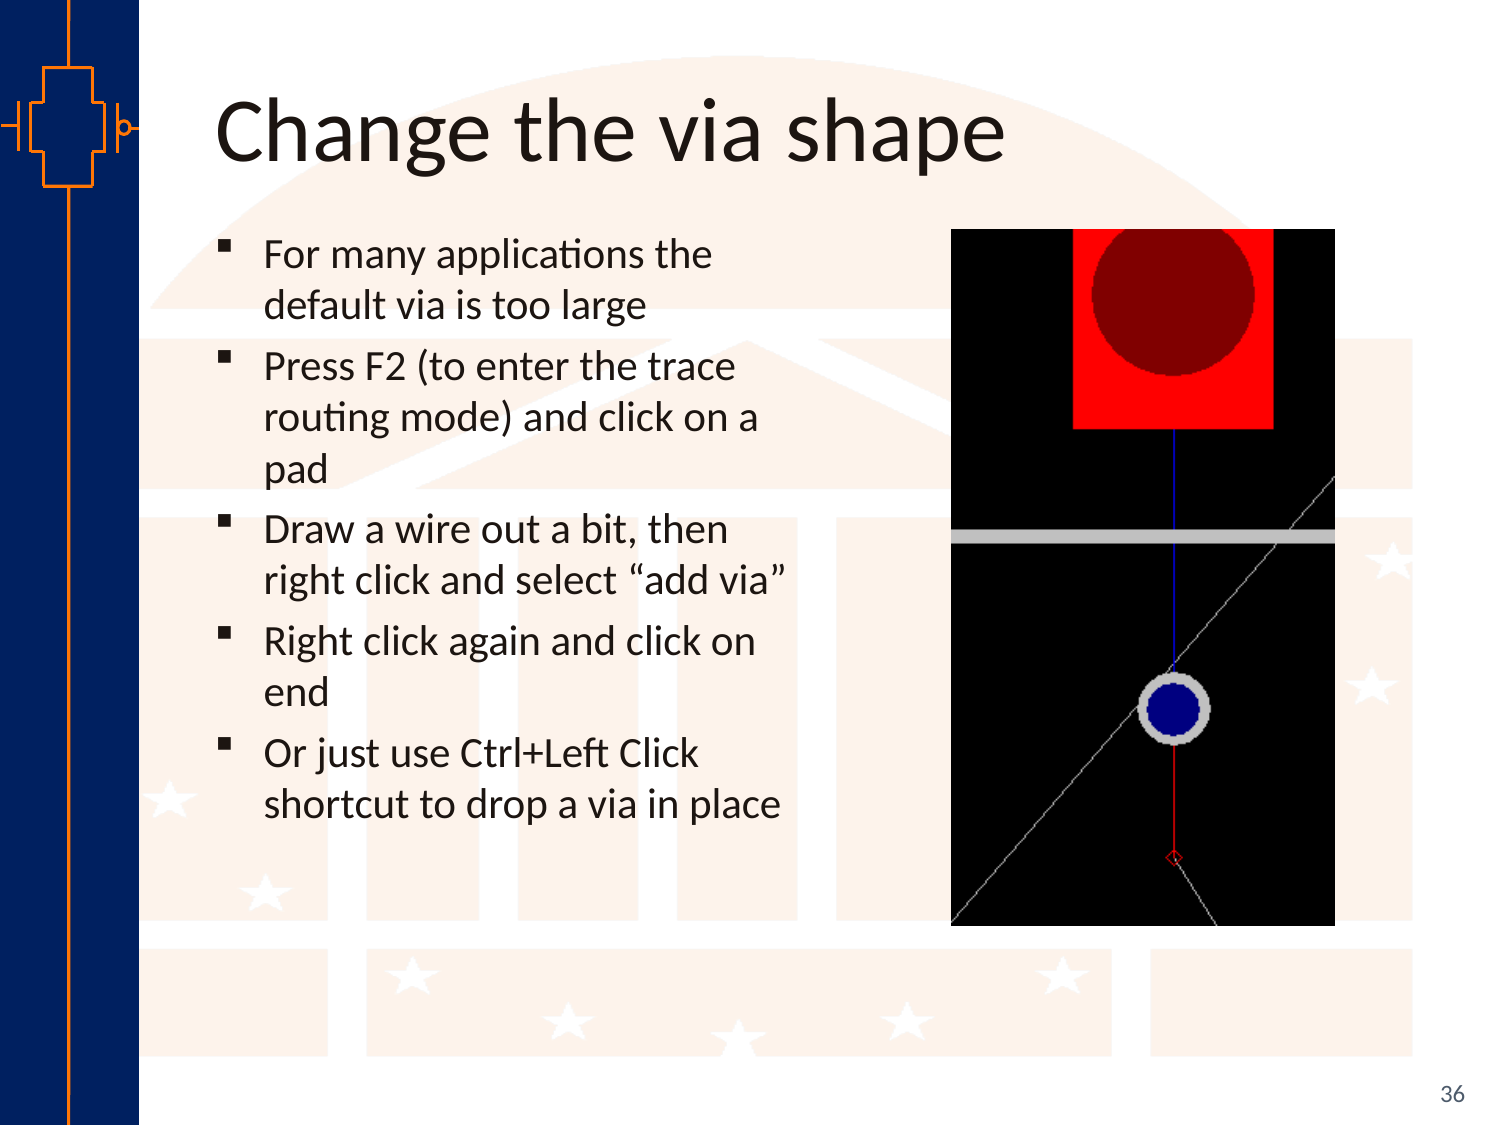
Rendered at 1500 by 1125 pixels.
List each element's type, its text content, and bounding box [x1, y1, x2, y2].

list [951, 229, 1335, 926]
title Change the via shape [200, 0, 1388, 188]
slide_number 36 [1425, 1062, 1488, 1123]
list For many applications the default via is too large Press F2 (to enter the trace routing mode) and click on a pad Draw a wire out a bit, then right click and select “add via” Right click again and click on end Or just use Ctrl+Left Click shortcut to drop a via in place [199, 217, 812, 938]
